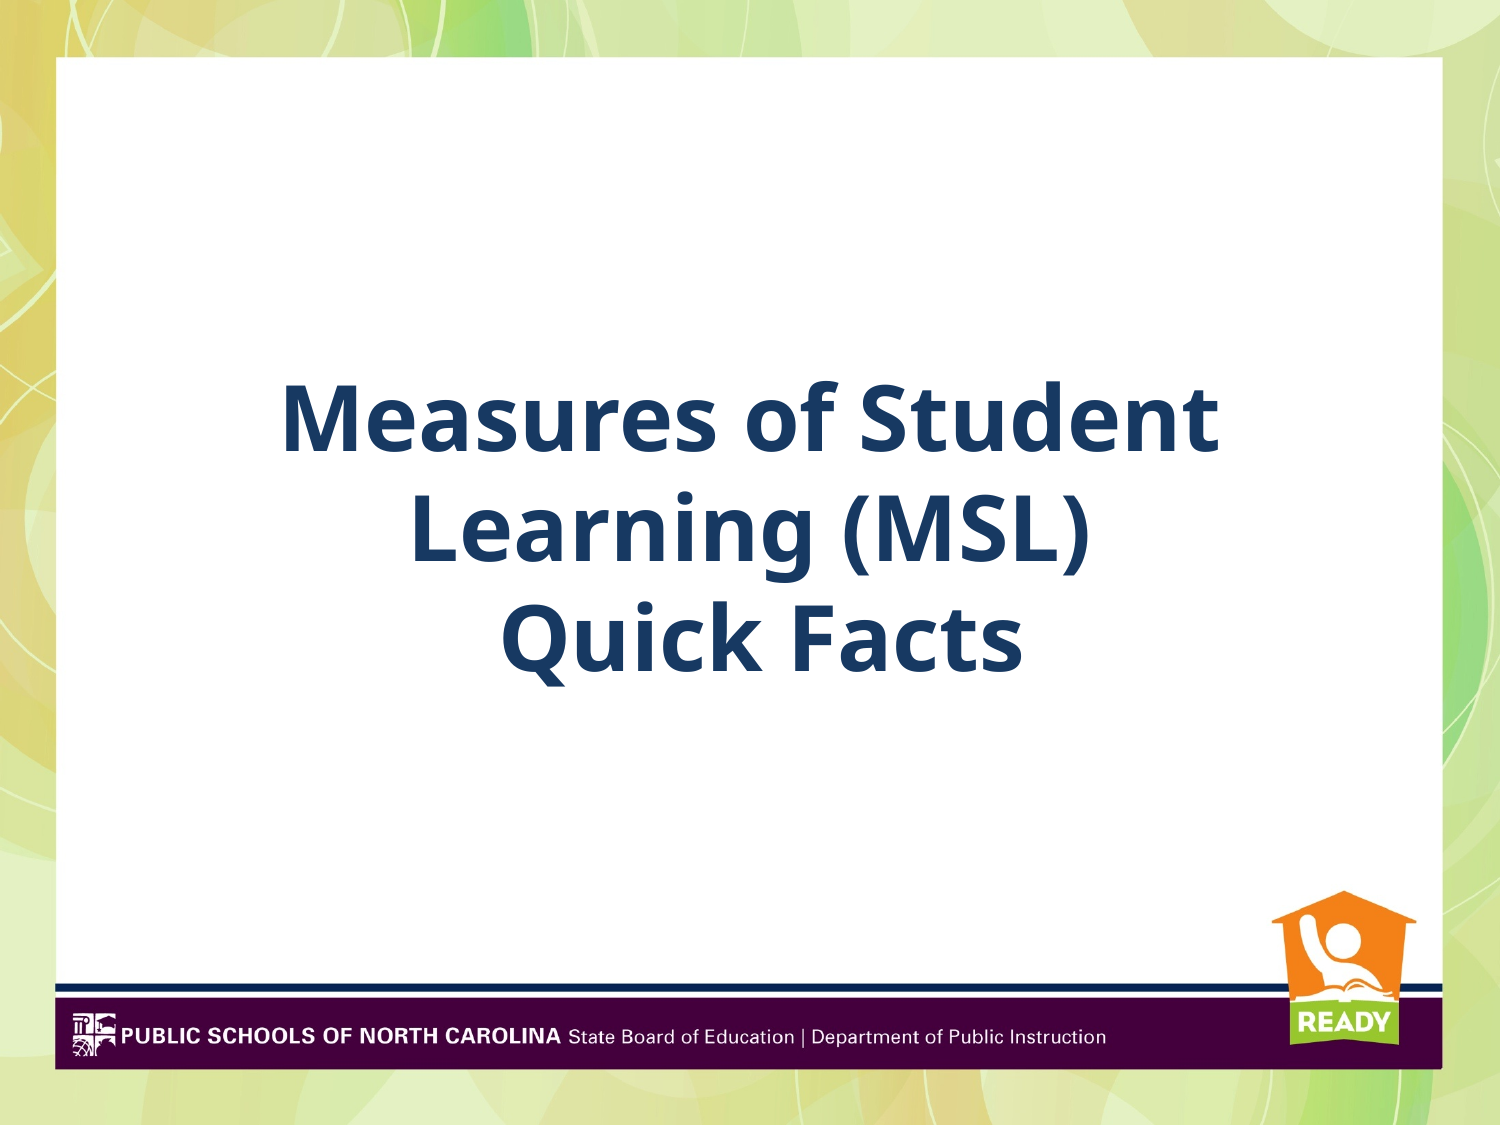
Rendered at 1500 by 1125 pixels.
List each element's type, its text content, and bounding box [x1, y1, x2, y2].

title Measures of Student Learning (MSL) Quick Facts [87, 399, 1413, 650]
picture [0, 0, 1500, 1125]
